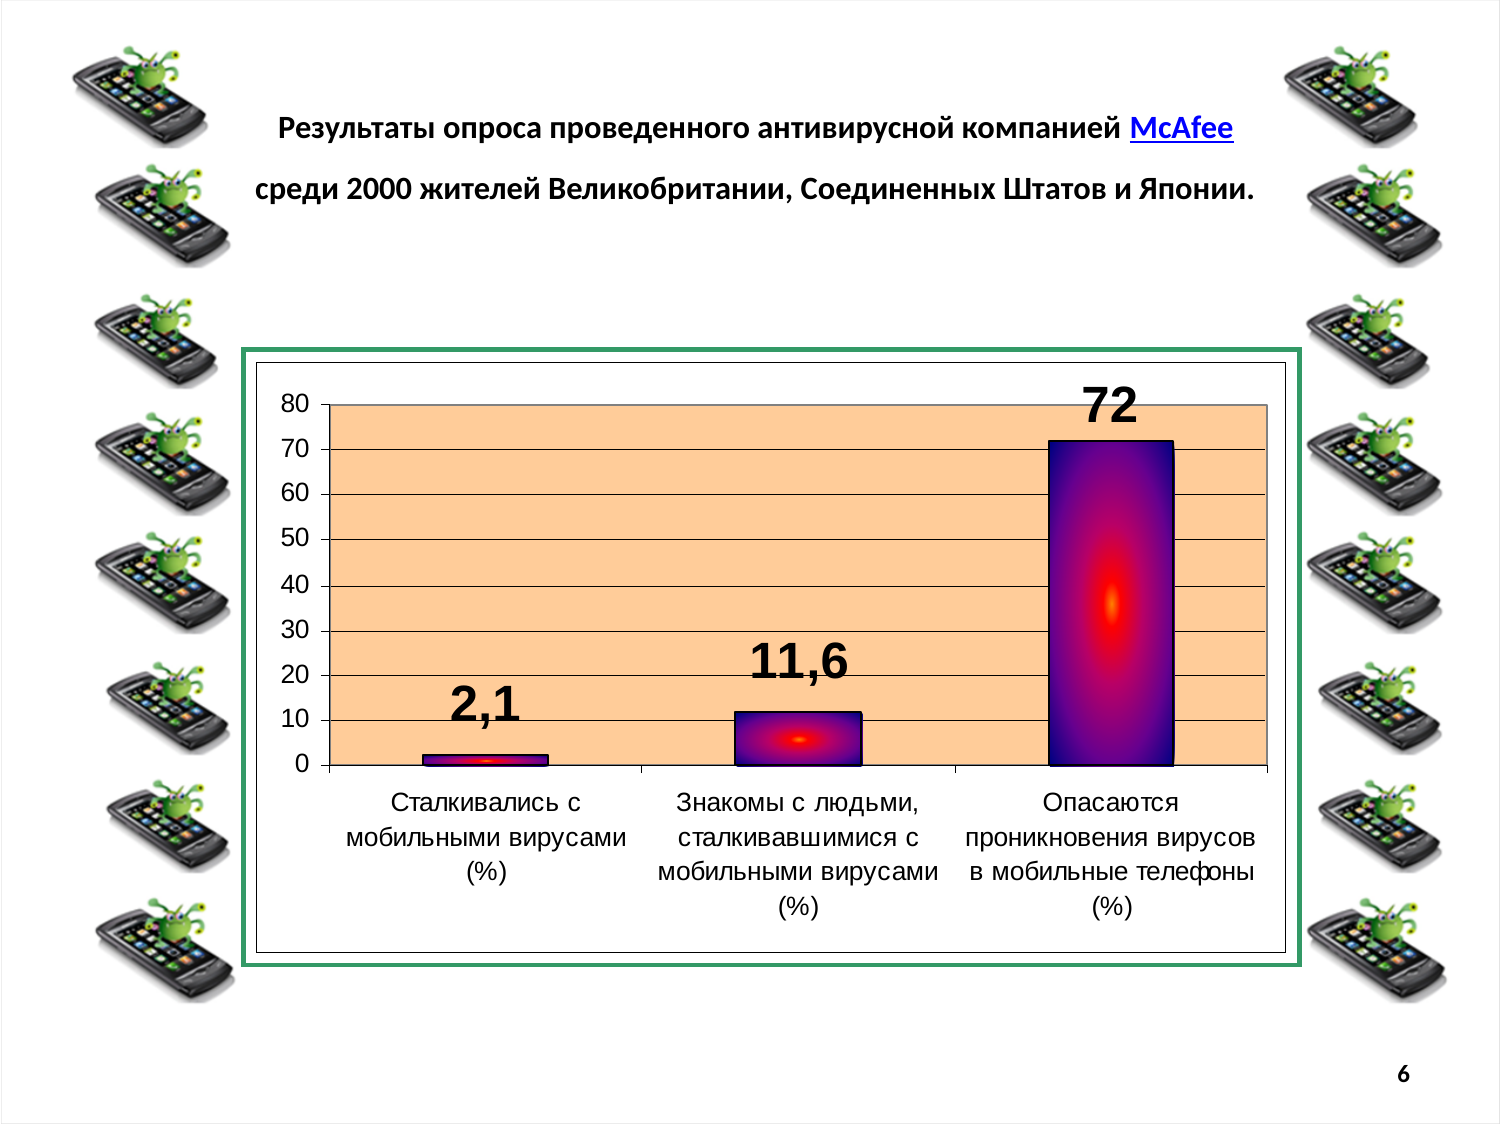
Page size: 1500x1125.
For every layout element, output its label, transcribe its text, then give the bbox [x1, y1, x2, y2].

slide_number 6 [1074, 1042, 1425, 1103]
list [245, 351, 1298, 963]
picture [0, 0, 1500, 1125]
title Результаты опроса проведенного антивирусной компанией McAfee среди 2000 жителей Великобритании, Соединенных Штатов и Японии. [234, 45, 1278, 233]
